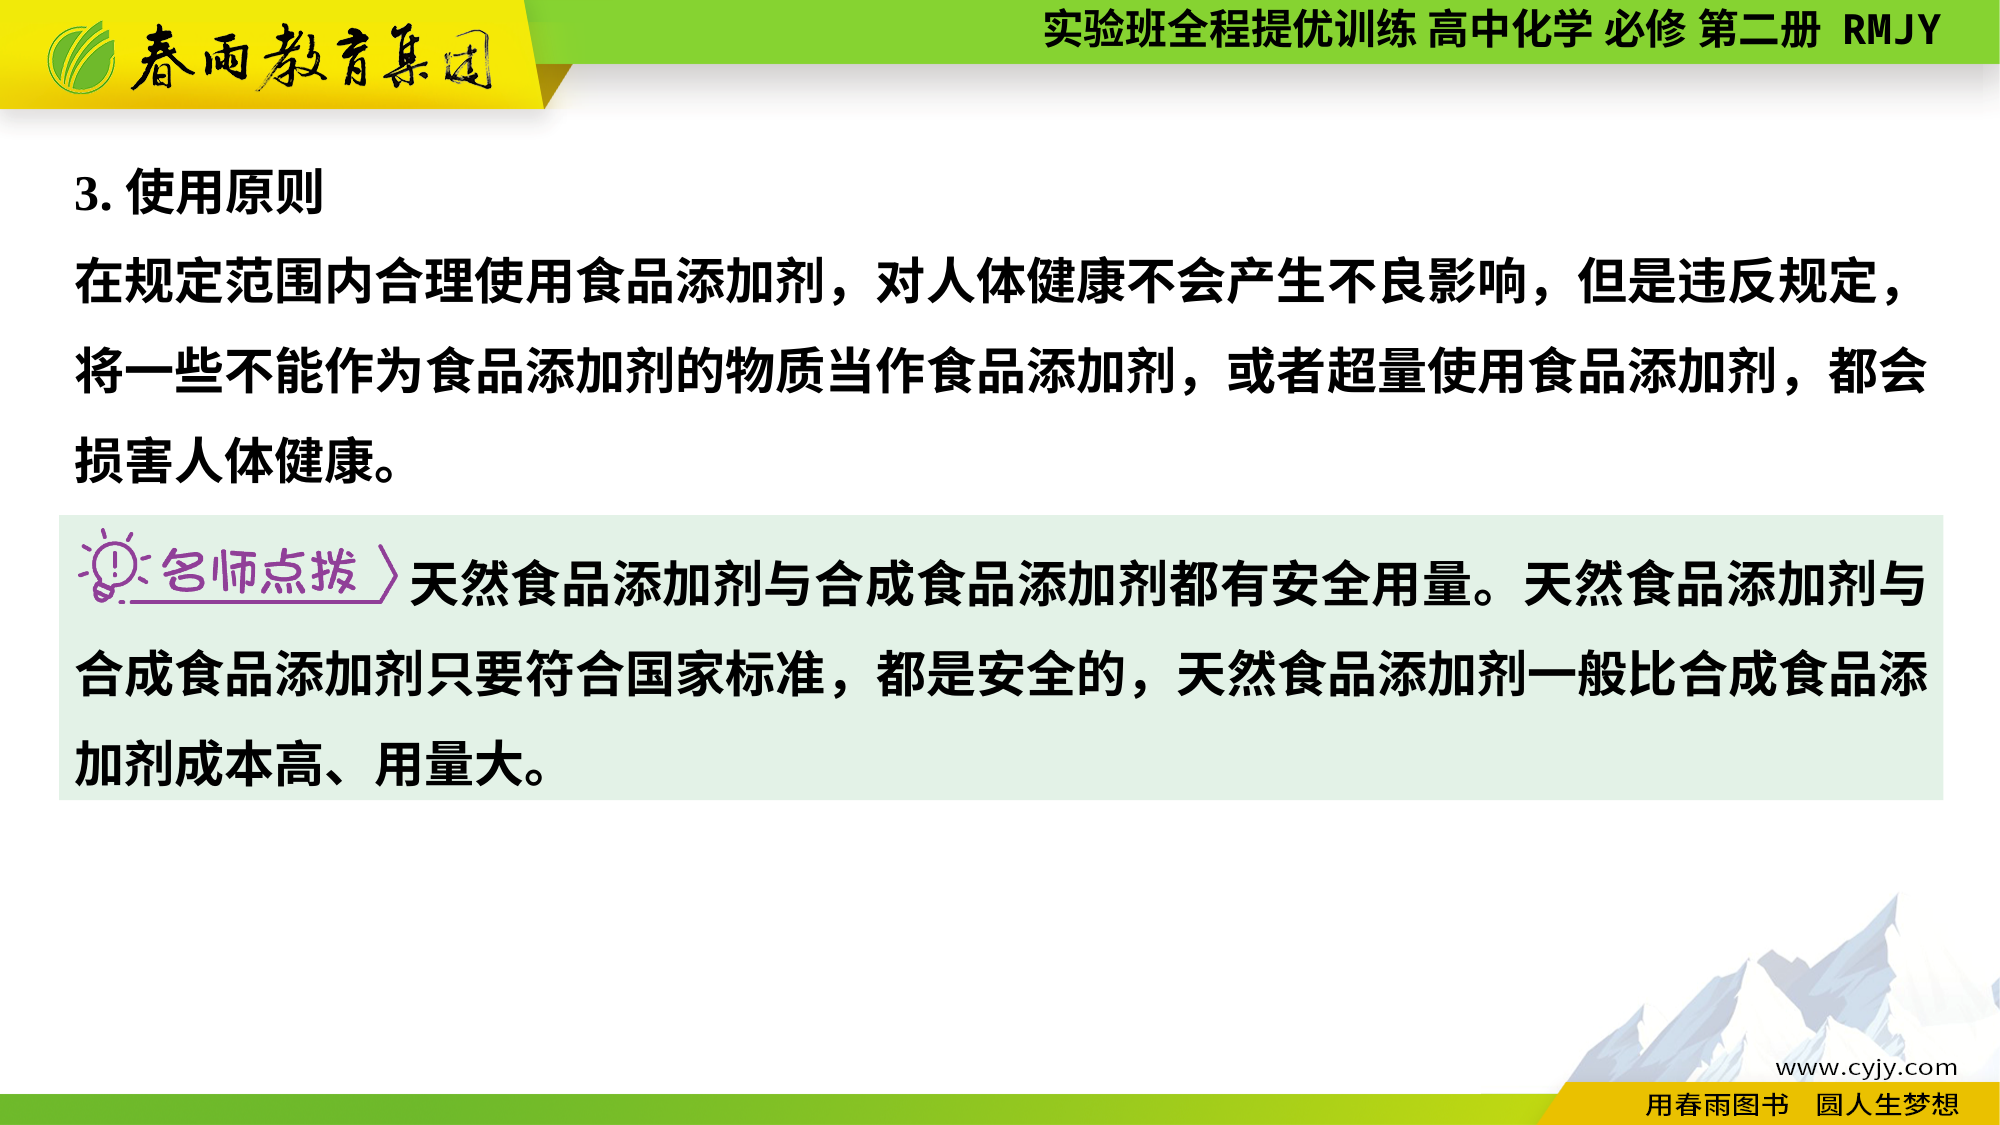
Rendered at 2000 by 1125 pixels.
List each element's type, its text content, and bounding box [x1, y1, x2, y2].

picture [0, 0, 2000, 1125]
text_box 天然食品添加剂与合成食品添加剂都有安全用量。天然食品添加剂与合成食品添加剂只要符合国家标准，都是安全的，天然食品添加剂一般比合成食品添加剂成本高、用量大。 [59, 515, 1944, 801]
list 3.使用原则 在规定范围内合理使用食品添加剂，对人体健康不会产生不良影响，但是违反规定，将一些不能作为食品添加剂的物质当作食品添加剂，或者超量使用食品添加剂，都会损害人体健康。 [59, 122, 1944, 502]
